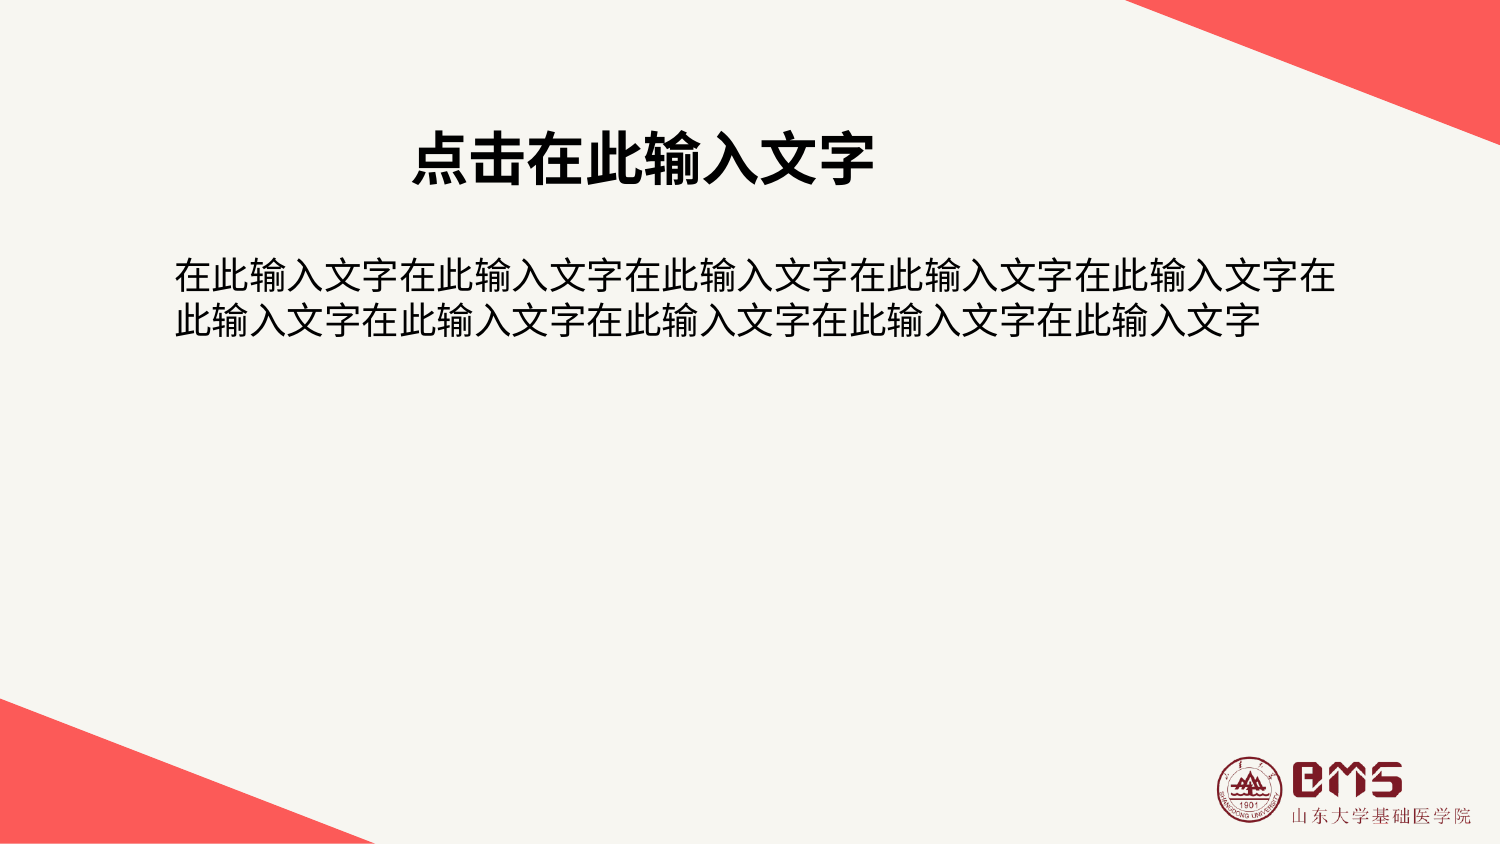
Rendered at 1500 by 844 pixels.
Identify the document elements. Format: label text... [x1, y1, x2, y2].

text_box 在此输入文字在此输入文字在此输入文字在此输入文字在此输入文字在此输入文字在此输入文字在此输入文字在此输入文字在此输入文字 [159, 244, 1376, 755]
text_box [1124, 0, 1500, 146]
text_box [0, 698, 376, 844]
text_box 点击在此输入文字 [395, 114, 1007, 200]
picture [1198, 740, 1500, 844]
